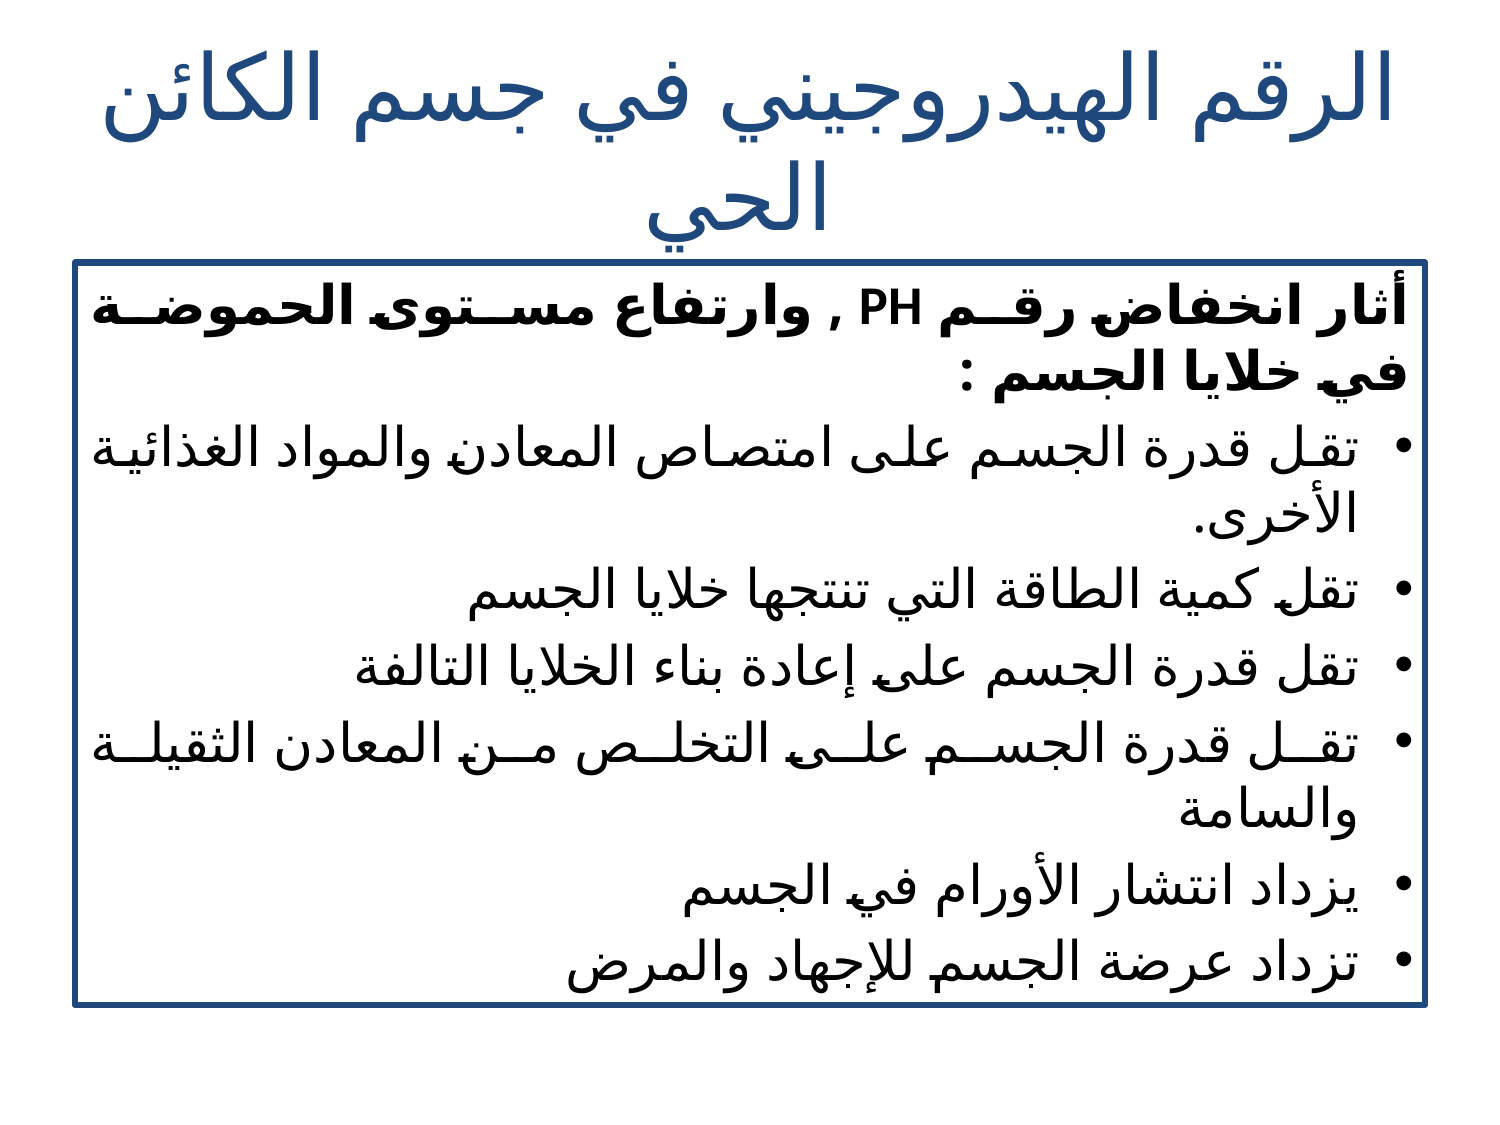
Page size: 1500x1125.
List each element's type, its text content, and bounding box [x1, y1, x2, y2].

list أثار انخفاض رقم PH , وارتفاع مستوى الحموضة في خلايا الجسم : تقل قدرة الجسم على امتصاص المعادن والمواد الغذائية الأخرى. تقل كمية الطاقة التي تنتجها خلايا الجسم تقل قدرة الجسم على إعادة بناء الخلايا التالفة تقل قدرة الجسم على التخلص من المعادن الثقيلة والسامة يزداد انتشار الأورام في الجسم تزداد عرضة الجسم للإجهاد والمرض [75, 262, 1425, 1005]
title الرقم الهيدروجيني في جسم الكائن الحي [75, 45, 1425, 233]
